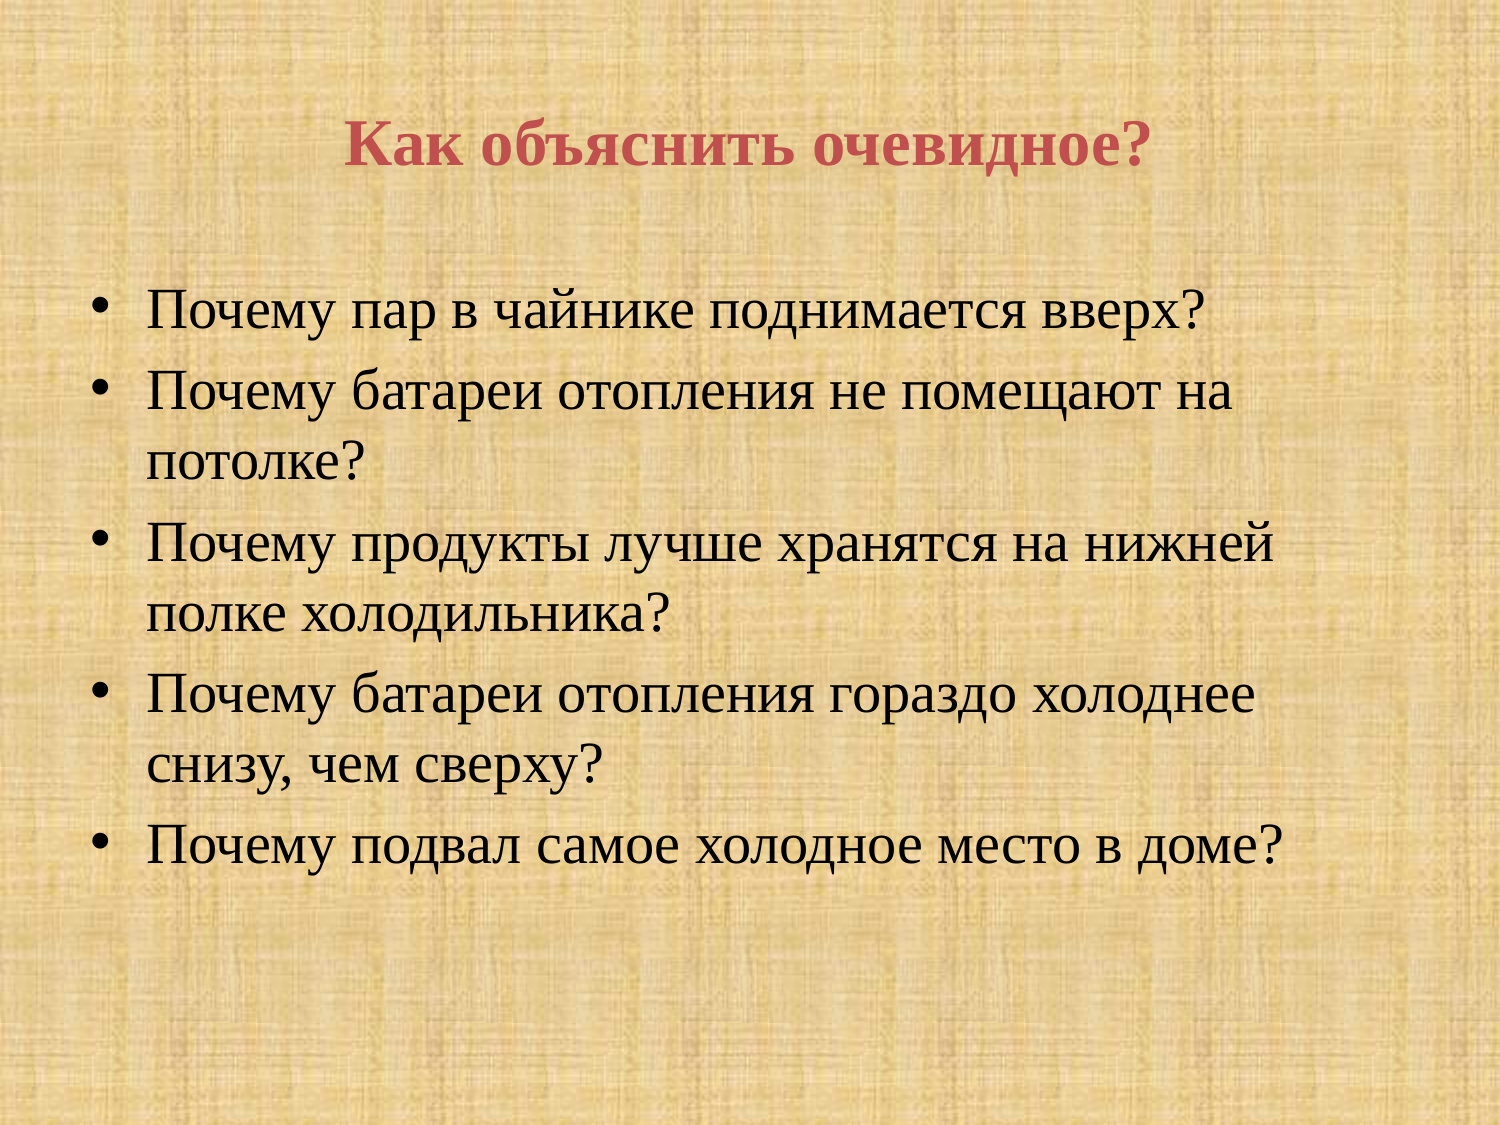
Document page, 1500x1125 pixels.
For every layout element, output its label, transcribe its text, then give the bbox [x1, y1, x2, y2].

picture [0, 0, 1500, 1125]
list Почему пар в чайнике поднимается вверх? Почему батареи отопления не помещают на потолке? Почему продукты лучше хранятся на нижней полке холодильника? Почему батареи отопления гораздо холоднее снизу, чем сверху? Почему подвал самое холодное место в доме? [75, 262, 1425, 1005]
title Как объяснить очевидное? [75, 45, 1425, 233]
